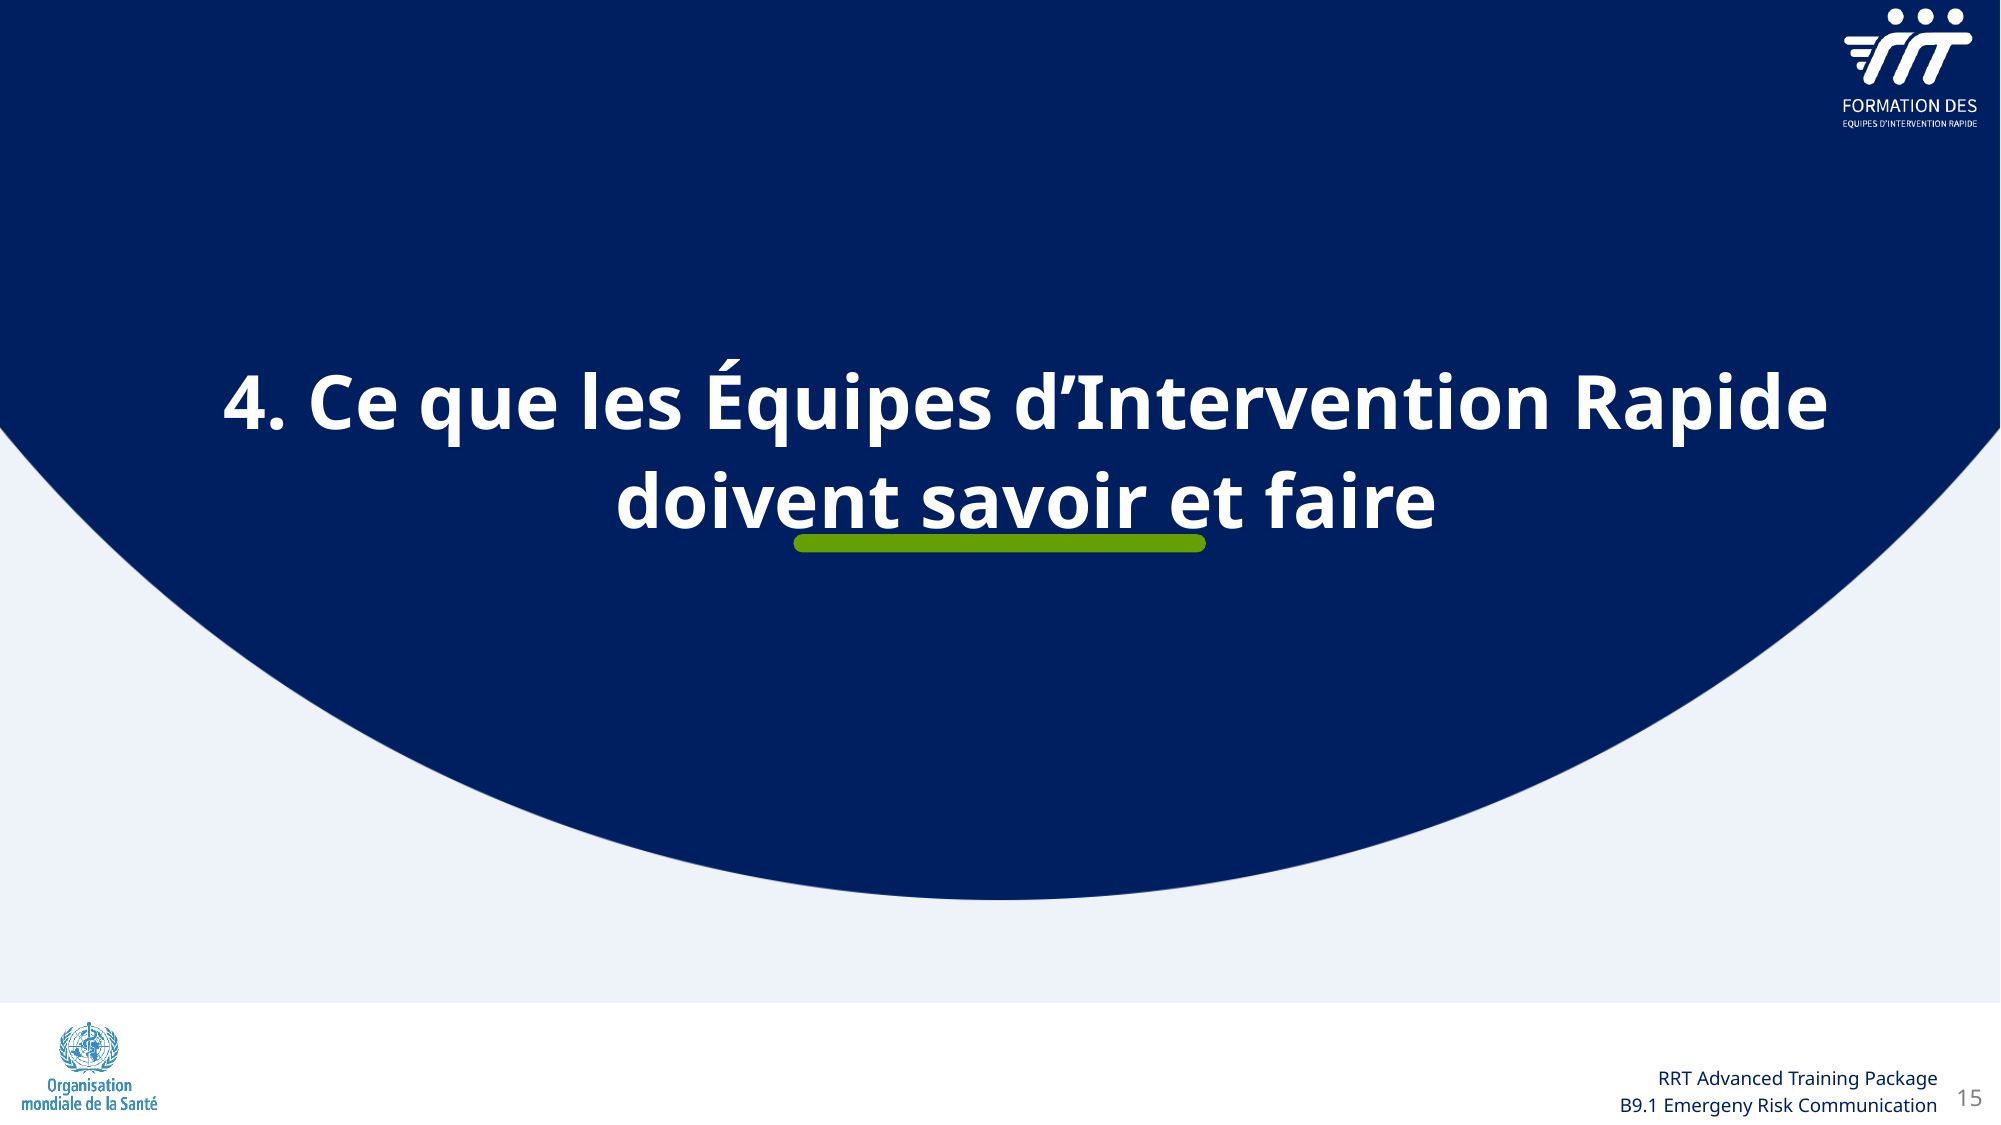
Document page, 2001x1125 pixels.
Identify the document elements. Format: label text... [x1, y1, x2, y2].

text_box 4. Ce que les Équipes d’Intervention Rapide doivent savoir et faire [96, 323, 1958, 631]
picture [0, 0, 2001, 1003]
picture [20, 1020, 158, 1111]
